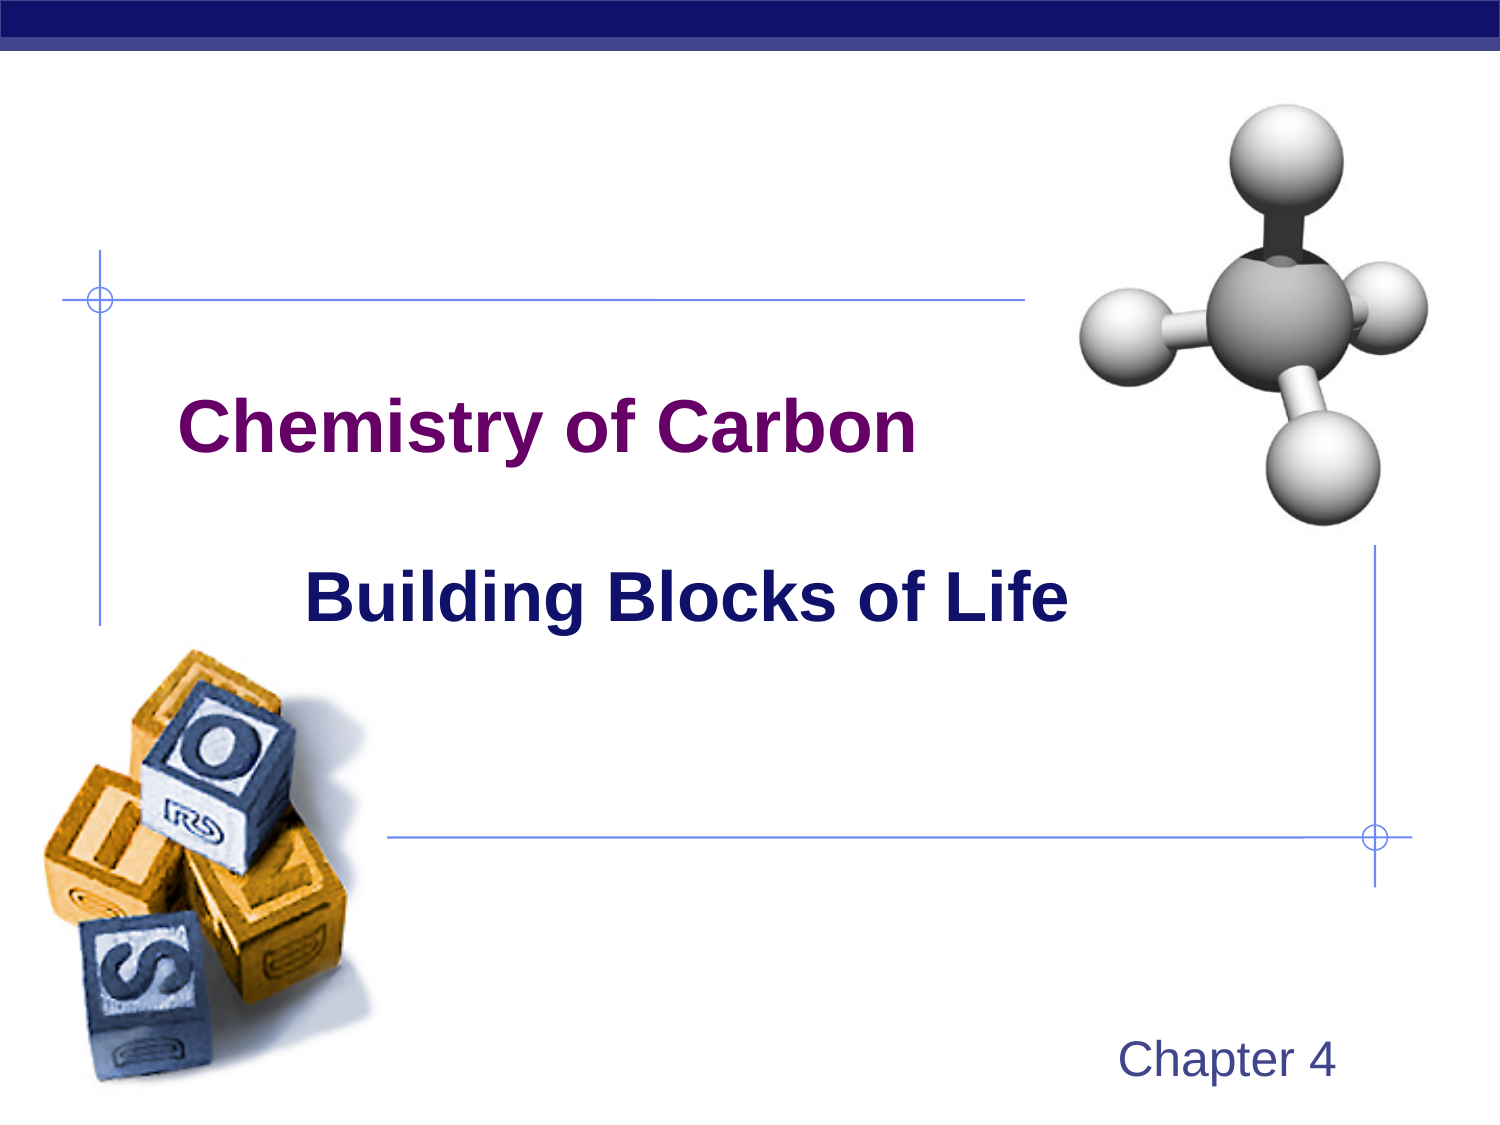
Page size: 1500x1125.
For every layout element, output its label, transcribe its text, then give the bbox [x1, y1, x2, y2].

picture [1024, 87, 1461, 545]
title Chemistry of Carbon [162, 324, 1019, 476]
subtitle Building Blocks of Life [162, 542, 1213, 651]
text_box Chapter 4 [1006, 1018, 1449, 1094]
picture [42, 625, 388, 1112]
